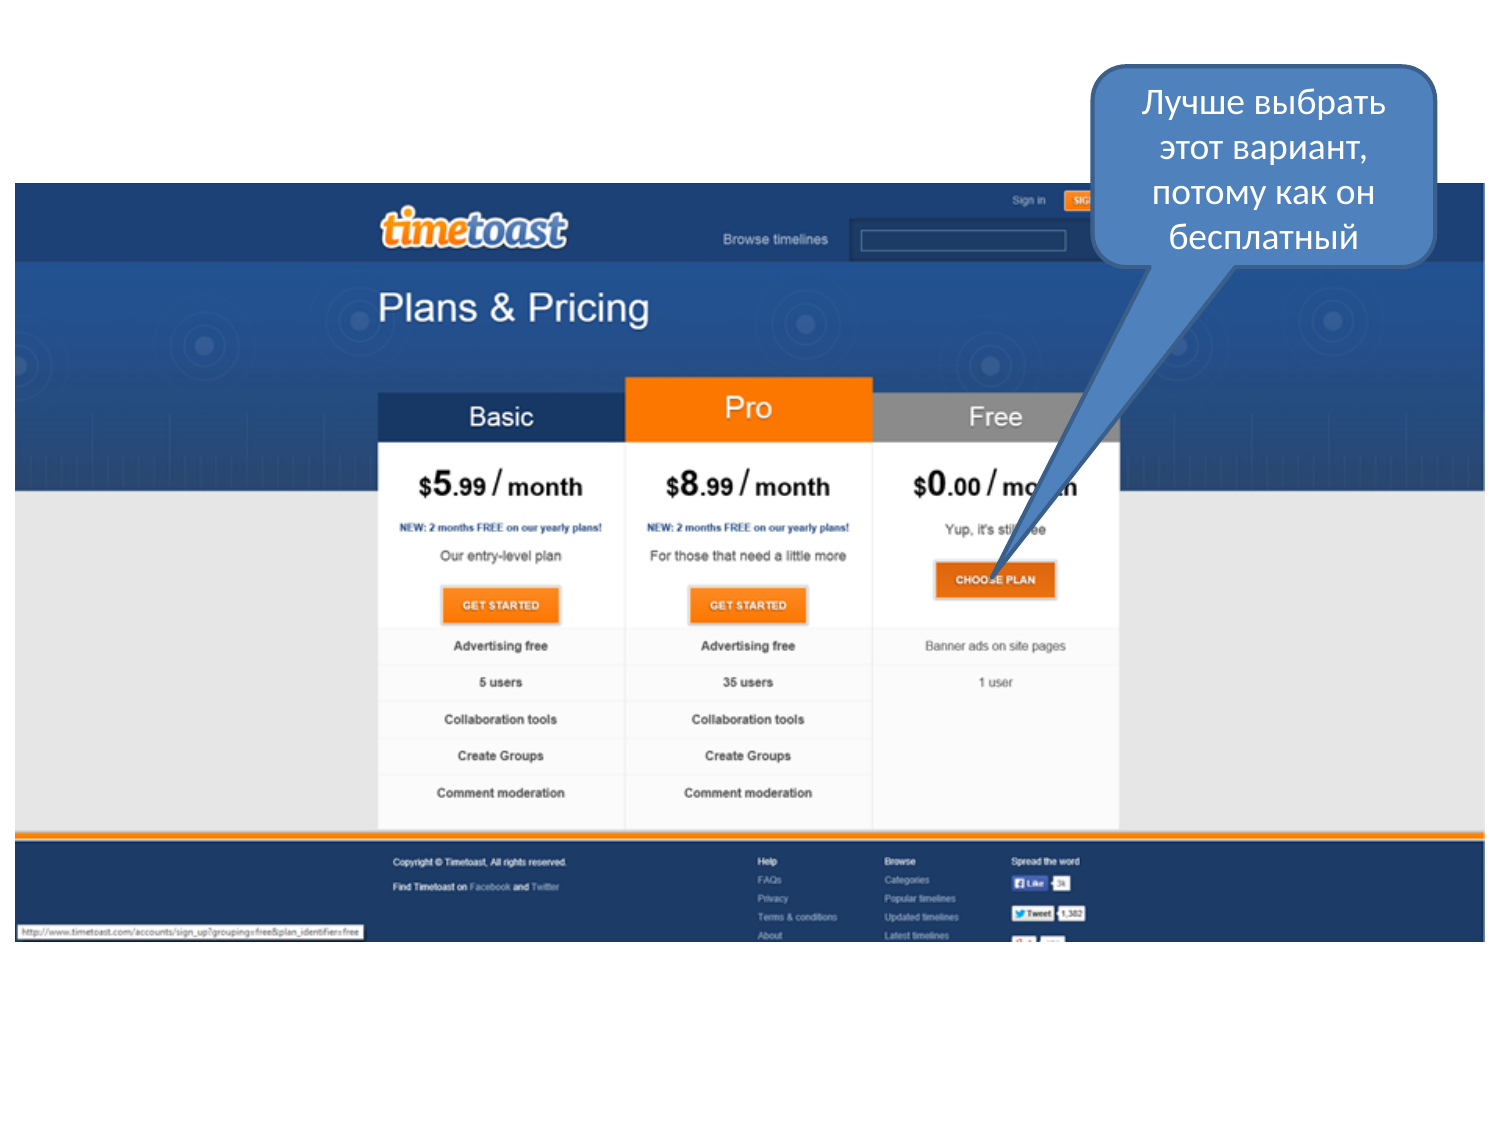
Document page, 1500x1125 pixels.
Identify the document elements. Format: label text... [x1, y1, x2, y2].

text_box Лучше выбрать этот вариант, потому как он бесплатный [1090, 64, 1438, 181]
picture [15, 183, 1485, 942]
